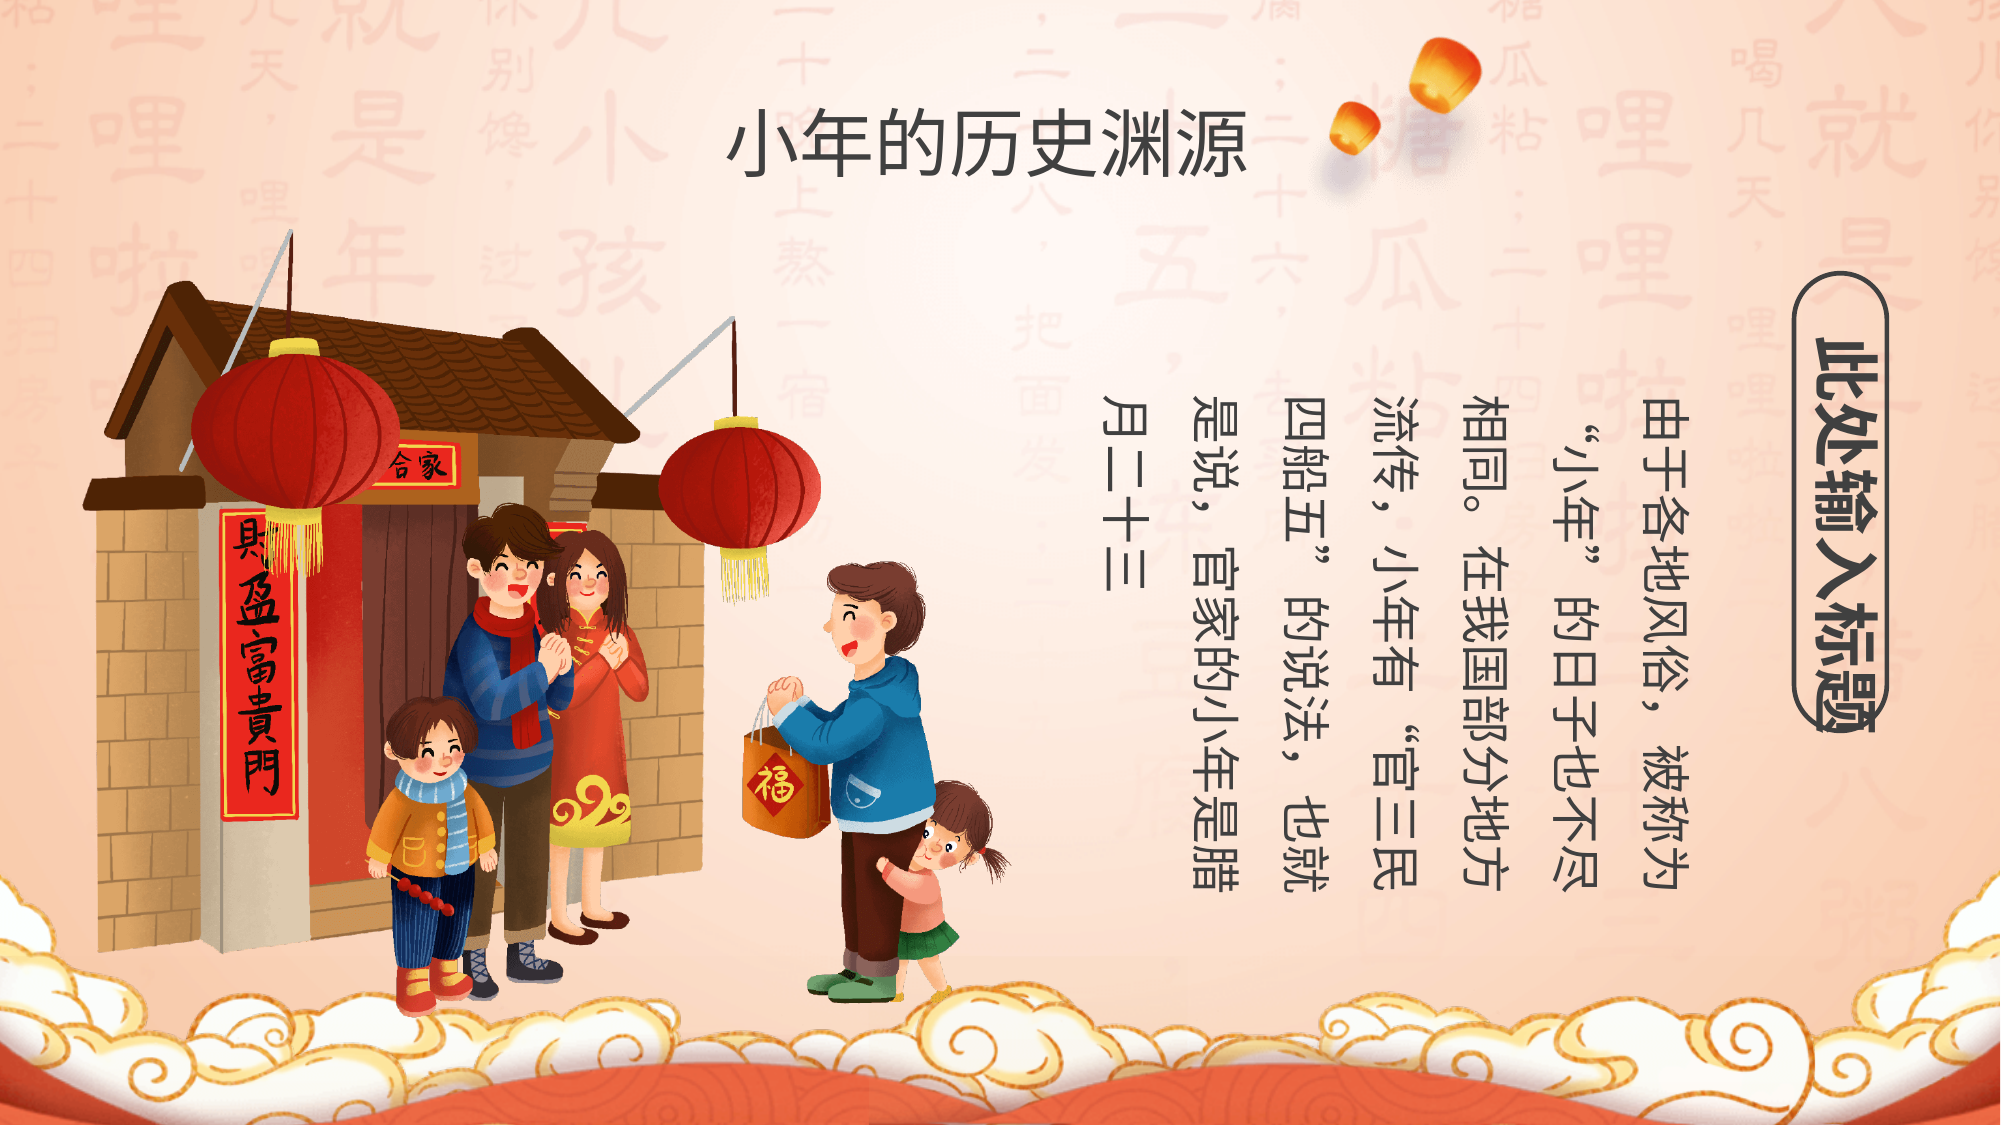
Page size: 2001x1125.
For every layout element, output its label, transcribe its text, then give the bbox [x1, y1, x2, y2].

text_box 此处输入标题 [1784, 288, 1896, 789]
text_box 由于各地风俗，被称为“小年”的日子也不尽相同。在我国部分地方流传，小年有“官三民四船五”的说法，也就是说，官家的小年是腊月二十三 [1080, 380, 1736, 917]
text_box [1805, 272, 1876, 288]
text_box 小年的历史渊源 [709, 89, 1291, 194]
picture [0, 0, 2001, 1125]
